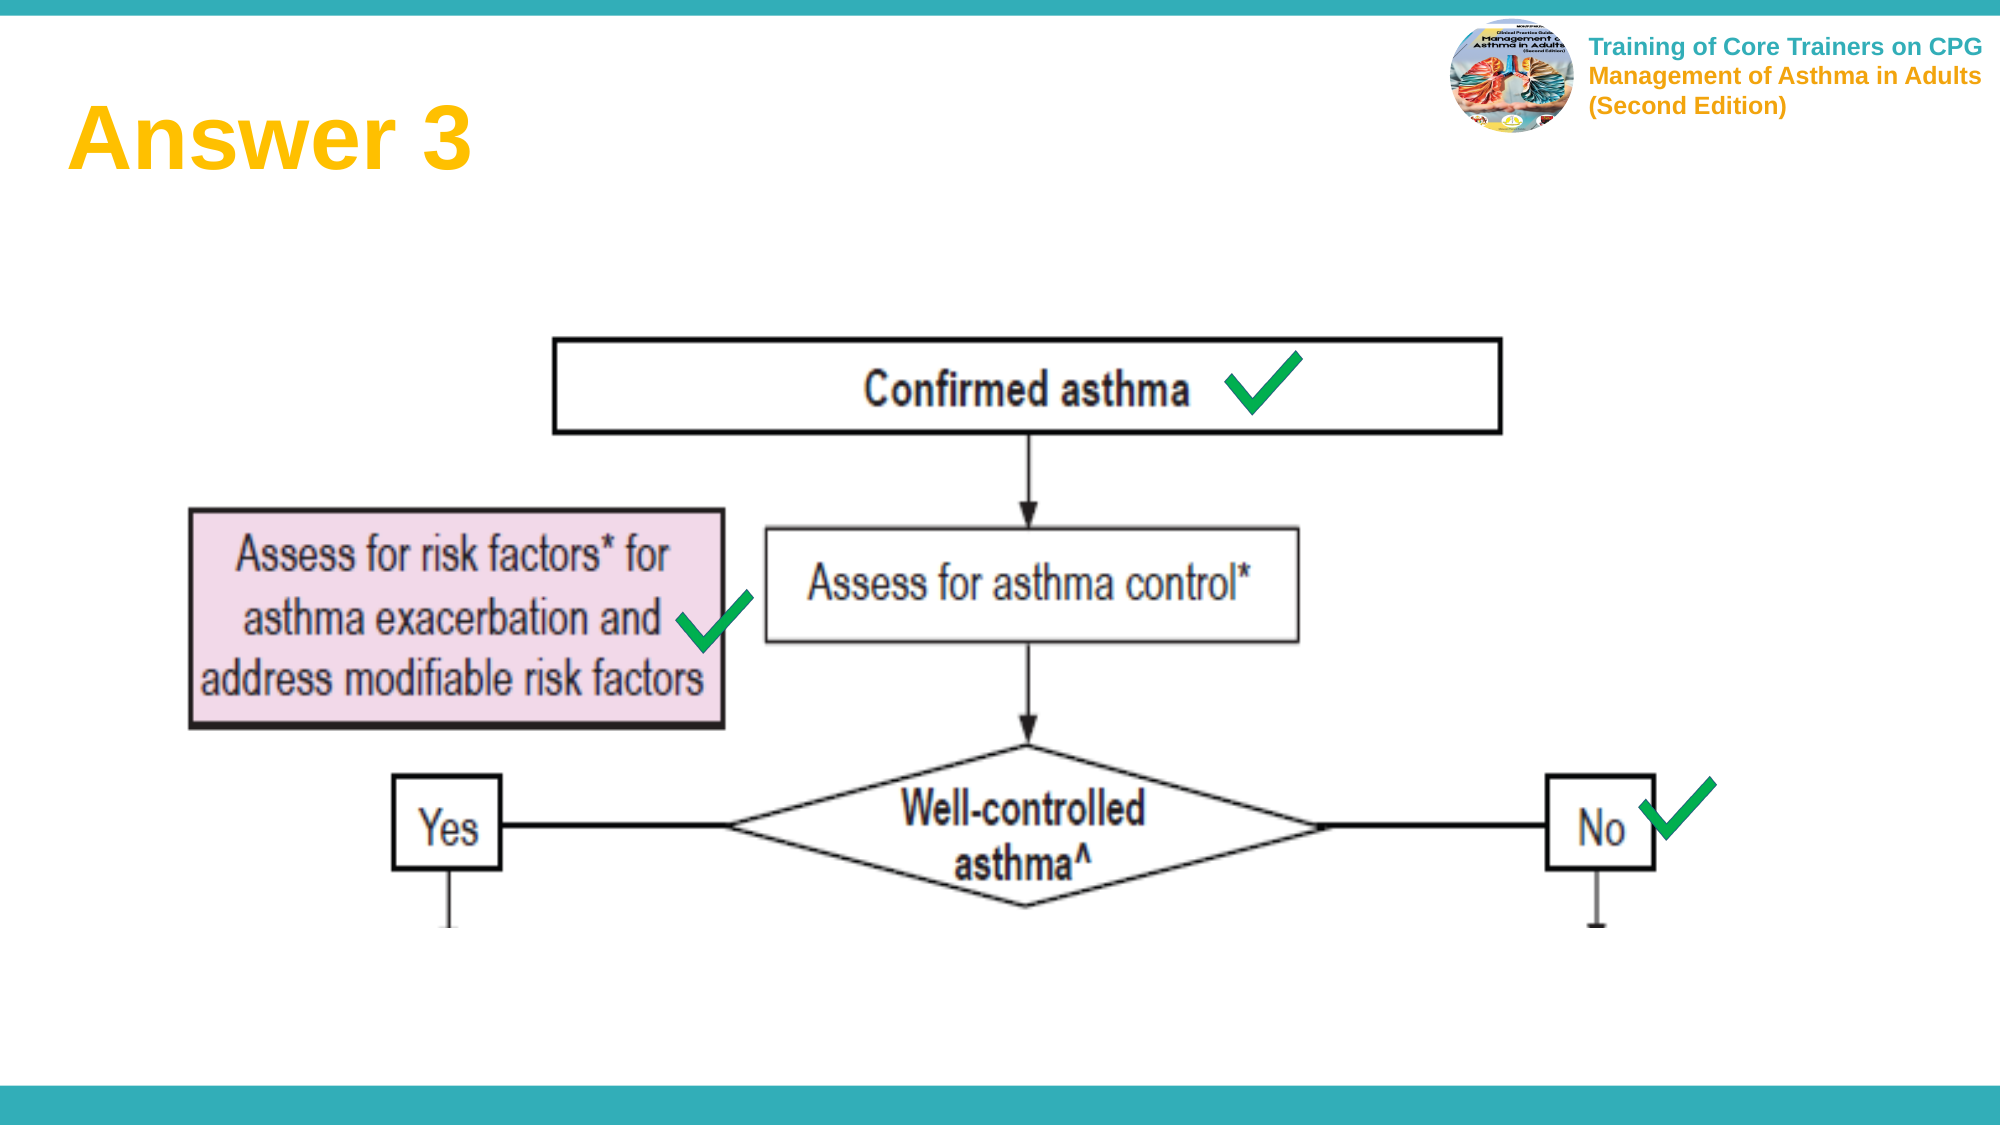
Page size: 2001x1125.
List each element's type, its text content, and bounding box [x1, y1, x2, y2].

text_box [1449, 18, 2000, 133]
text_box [154, 315, 1835, 928]
text_box Answer 3 [0, 69, 2000, 196]
